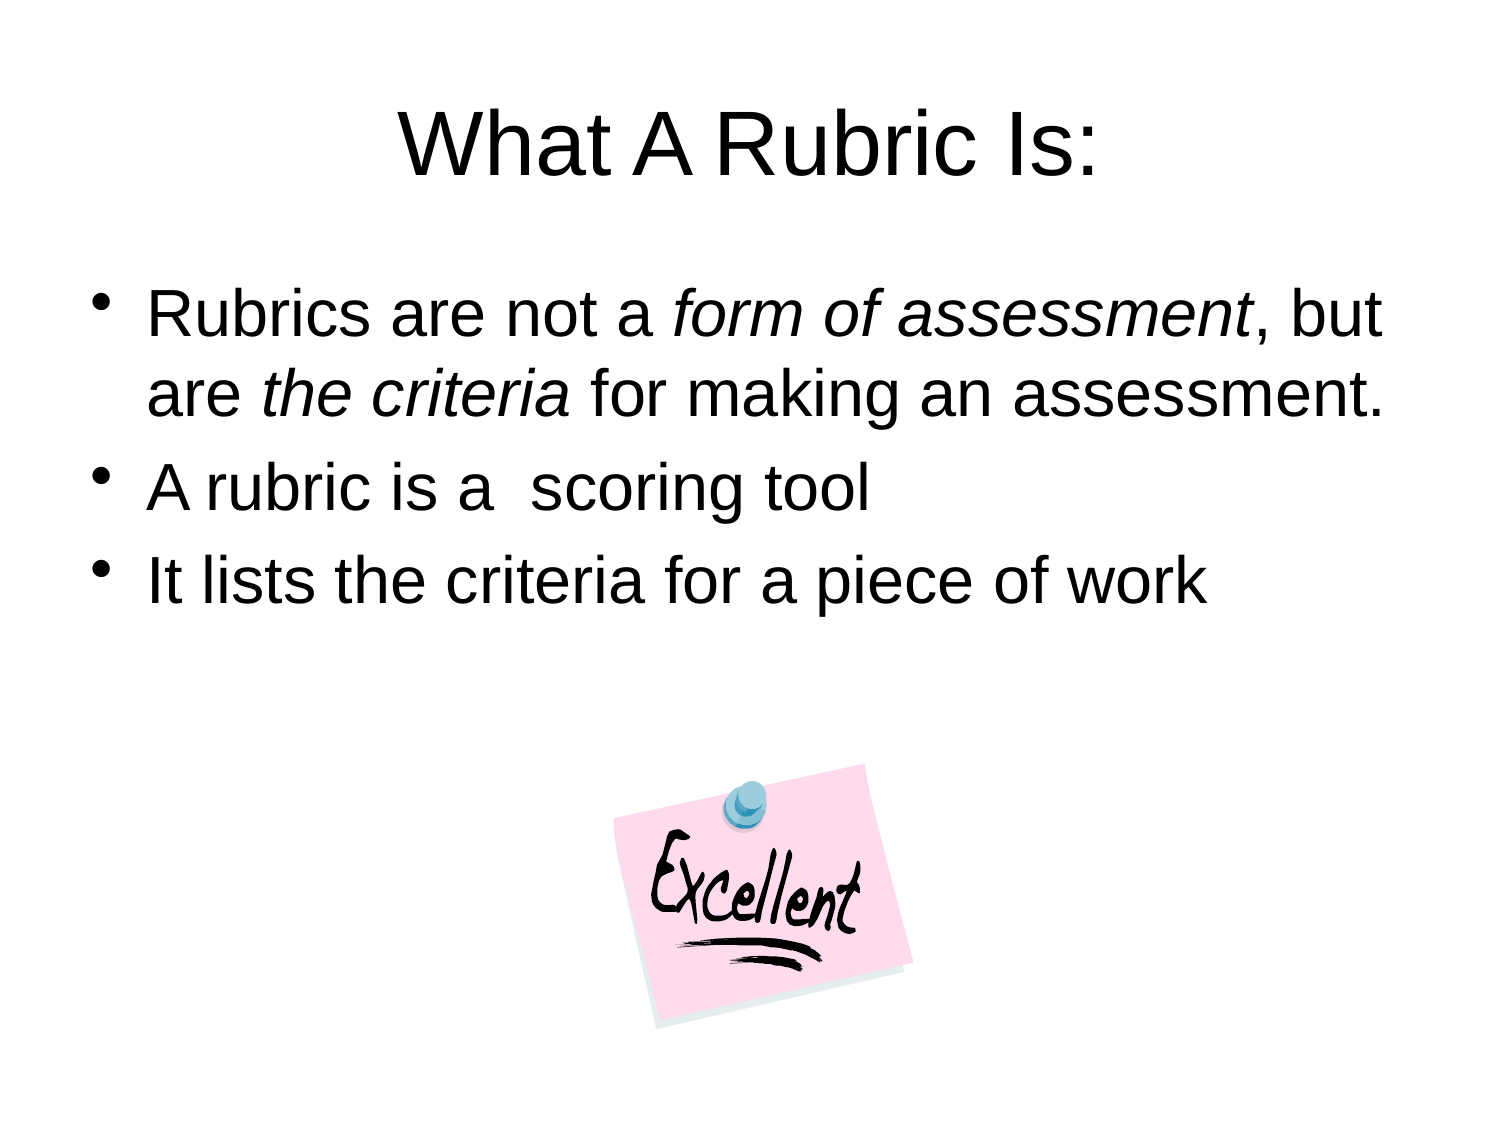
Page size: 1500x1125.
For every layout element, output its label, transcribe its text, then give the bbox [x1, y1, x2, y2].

list Rubrics are not a form of assessment, but are the criteria for making an assessment. A rubric is a scoring tool It lists the criteria for a piece of work [75, 262, 1425, 1005]
title What A Rubric Is: [75, 45, 1425, 233]
picture [612, 762, 915, 1031]
